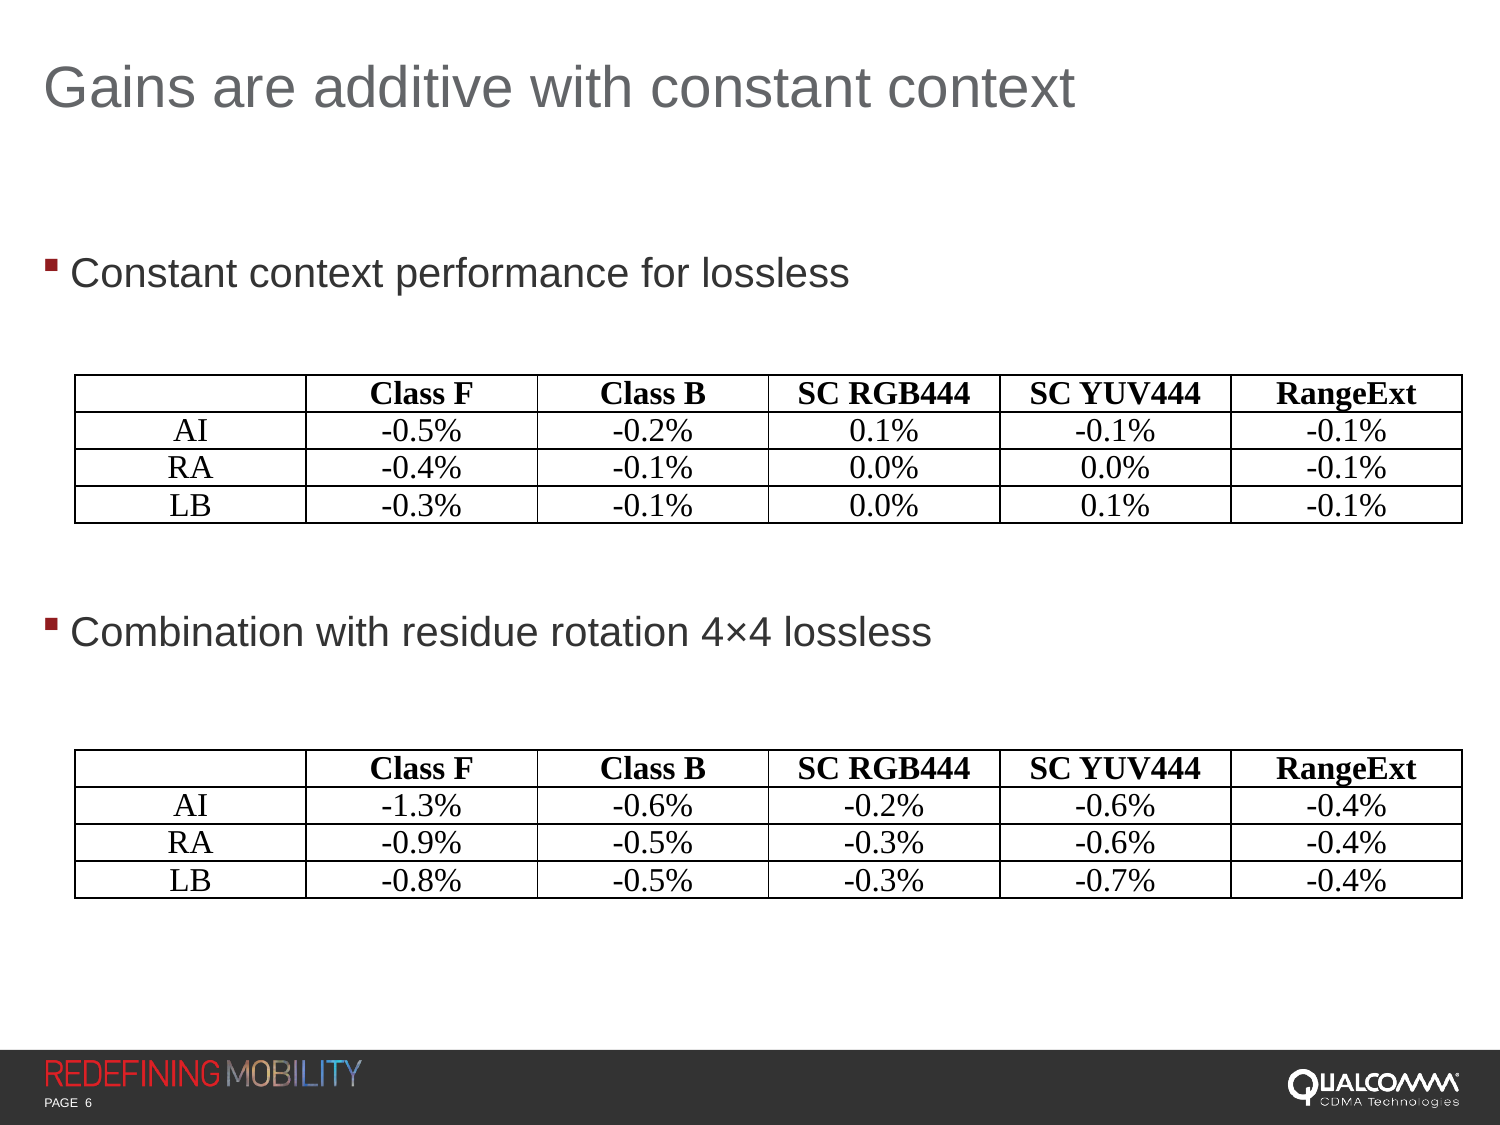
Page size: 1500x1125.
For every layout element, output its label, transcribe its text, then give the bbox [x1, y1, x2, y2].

picture [1278, 1058, 1478, 1114]
table_cell -0.6% [1001, 825, 1230, 860]
title Gains are additive with constant context [28, 44, 1462, 138]
table_cell -0.9% [307, 825, 537, 860]
table_cell 0.1% [1001, 487, 1230, 522]
table_header SC RGB444 [769, 751, 999, 786]
table_cell RA [76, 450, 305, 485]
table_cell -0.8% [307, 862, 537, 897]
table_header SC RGB444 [769, 376, 999, 411]
table_cell 0.0% [1001, 450, 1230, 485]
table_cell -0.3% [307, 487, 537, 522]
table_cell -0.5% [307, 413, 537, 448]
table_header Class F [307, 376, 537, 411]
table_header RangeExt [1232, 751, 1461, 786]
table_cell -0.5% [538, 825, 768, 860]
table_header SC YUV444 [1001, 751, 1230, 786]
table_cell -0.2% [769, 788, 999, 823]
table_cell 0.0% [769, 450, 999, 485]
table_cell 0.1% [769, 413, 999, 448]
table_header [76, 376, 305, 411]
table_cell -0.1% [538, 487, 768, 522]
table_cell AI [76, 788, 305, 823]
picture [30, 1048, 372, 1099]
table_header Class F [307, 751, 537, 786]
table_cell -0.5% [538, 862, 768, 897]
table_cell -0.7% [1001, 862, 1230, 897]
table_header RangeExt [1232, 376, 1461, 411]
table_header Class B [538, 376, 768, 411]
table_cell -0.1% [1232, 413, 1461, 448]
table_cell 0.0% [769, 487, 999, 522]
table_cell -0.2% [538, 413, 768, 448]
table_cell -0.4% [1232, 825, 1461, 860]
table_header SC YUV444 [1001, 376, 1230, 411]
table_cell -0.3% [769, 825, 999, 860]
list Constant context performance for lossless Combination with residue rotation 4×4 lossless [26, 148, 1457, 1021]
table_cell -0.6% [538, 788, 768, 823]
table_cell RA [76, 825, 305, 860]
table_cell -0.4% [1232, 788, 1461, 823]
table_cell -0.4% [1232, 862, 1461, 897]
table_cell -0.1% [1232, 487, 1461, 522]
table_cell -0.6% [1001, 788, 1230, 823]
table_cell -0.1% [1232, 450, 1461, 485]
table_cell LB [76, 862, 305, 897]
table_cell -0.1% [1001, 413, 1230, 448]
table_cell -0.1% [538, 450, 768, 485]
table_cell LB [76, 487, 305, 522]
table_cell -1.3% [307, 788, 537, 823]
table_cell -0.4% [307, 450, 537, 485]
table_cell AI [76, 413, 305, 448]
table_cell -0.3% [769, 862, 999, 897]
table_header [76, 751, 305, 786]
table_header Class B [538, 751, 768, 786]
